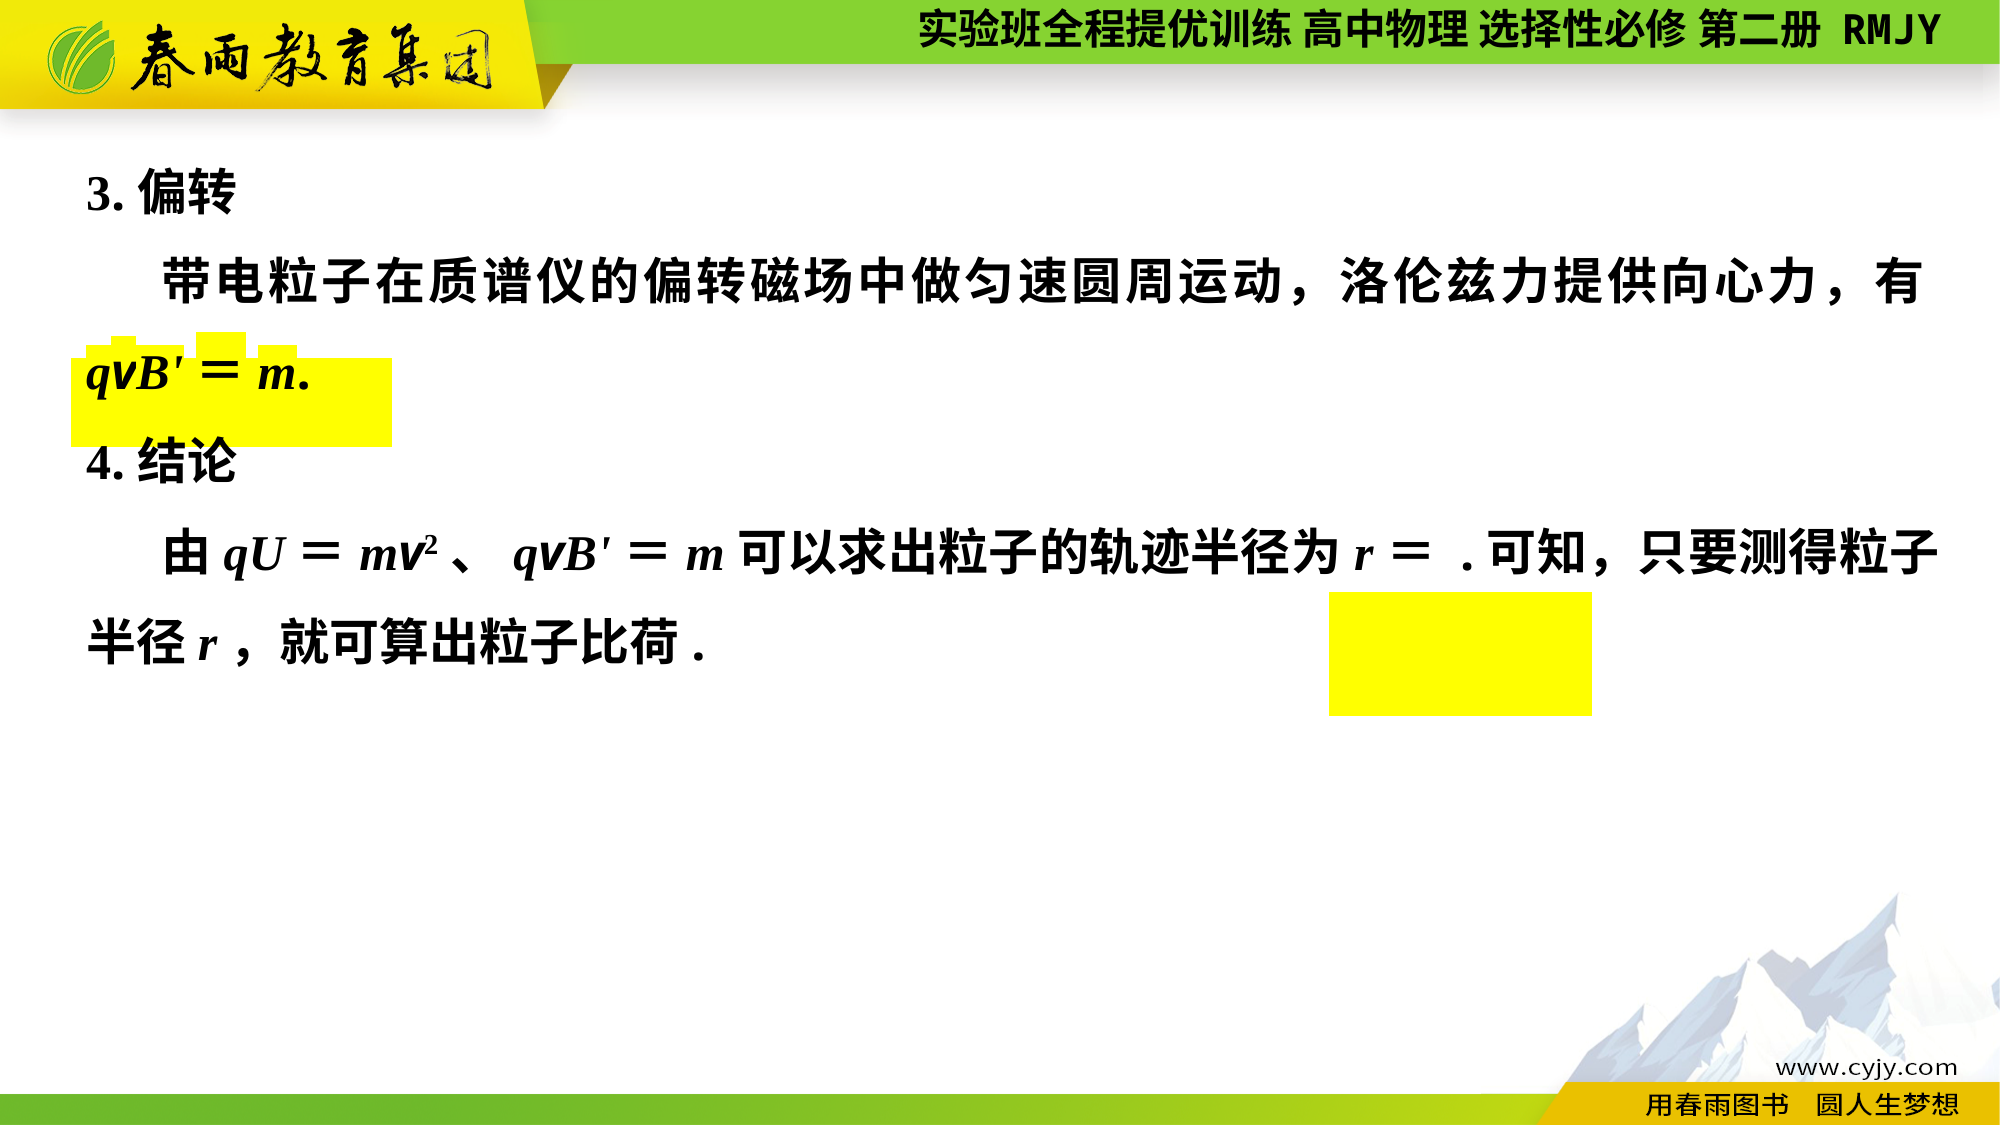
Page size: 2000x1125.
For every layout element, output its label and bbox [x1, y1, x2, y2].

picture [0, 0, 2000, 1125]
text_box [72, 360, 391, 446]
text_box [1330, 593, 1590, 715]
